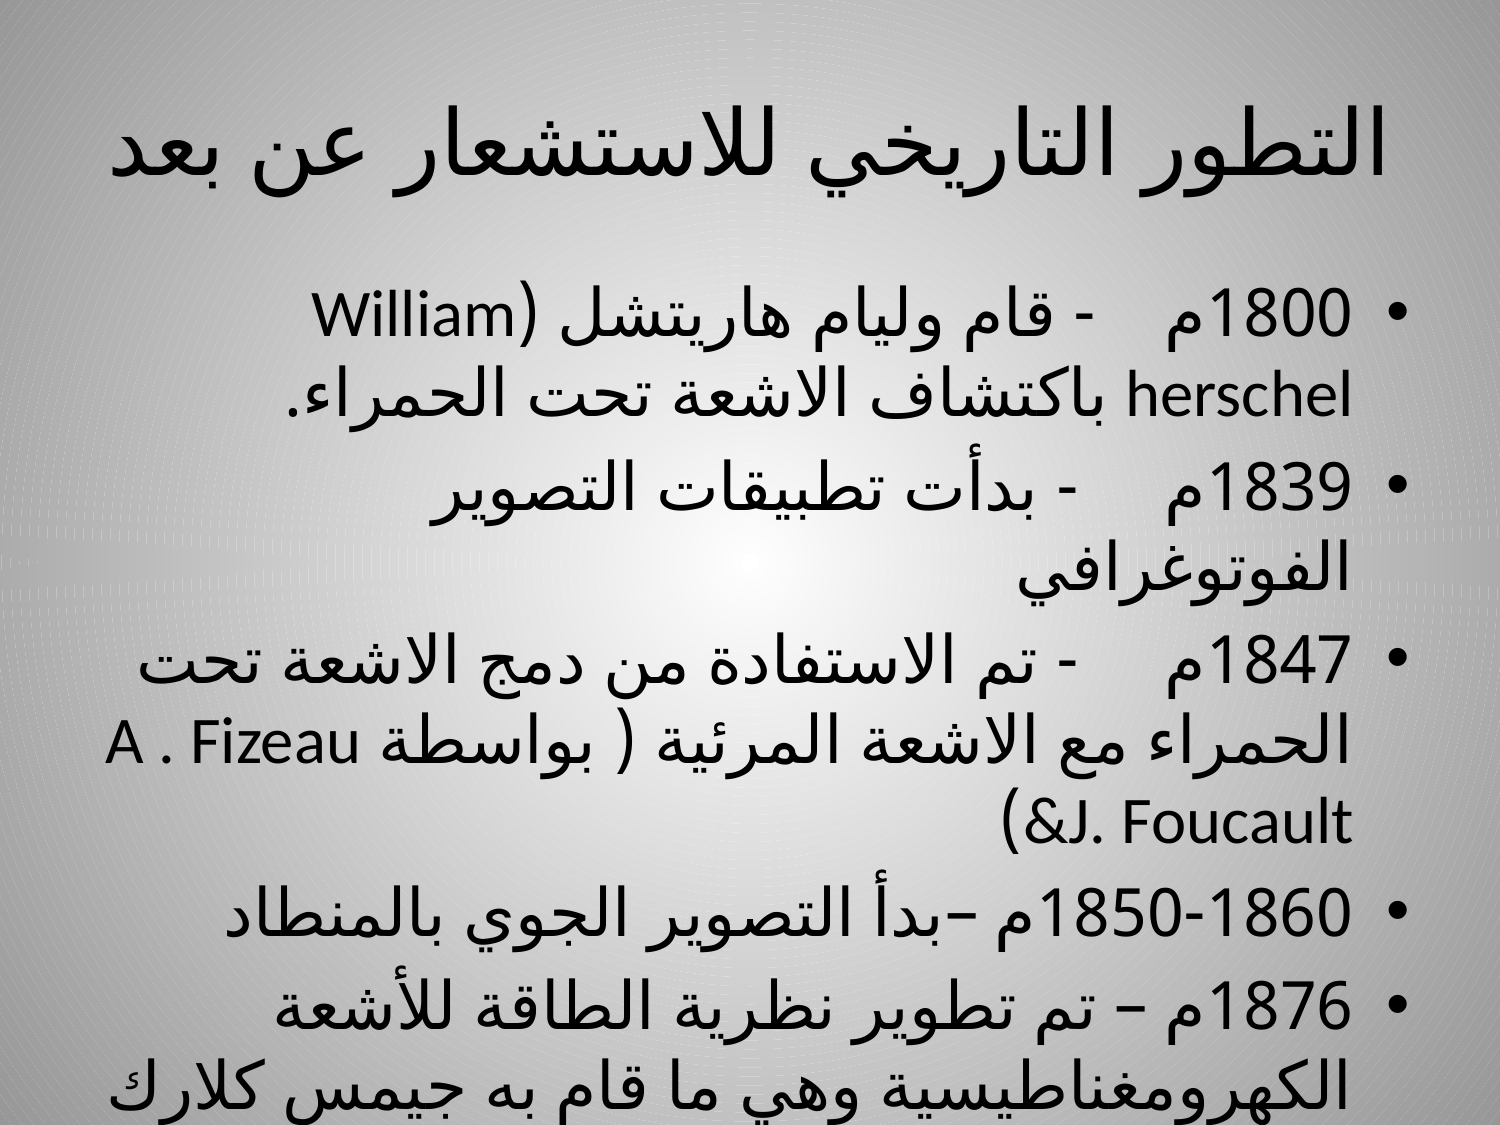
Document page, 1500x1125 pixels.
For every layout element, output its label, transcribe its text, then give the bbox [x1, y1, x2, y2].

list 1800م - قام وليام هاريتشل (William herschel باكتشاف الاشعة تحت الحمراء. 1839م - بدأت تطبيقات التصوير الفوتوغرافي 1847م - تم الاستفادة من دمج الاشعة تحت الحمراء مع الاشعة المرئية ( بواسطة A . Fizeau &J. Foucault) 1850-1860م –بدأ التصوير الجوي بالمنطاد 1876م – تم تطوير نظرية الطاقة للأشعة الكهرومغناطيسية وهي ما قام به جيمس كلارك وماكس ويل [75, 262, 1425, 1005]
title التطور التاريخي للاستشعار عن بعد [75, 45, 1425, 233]
